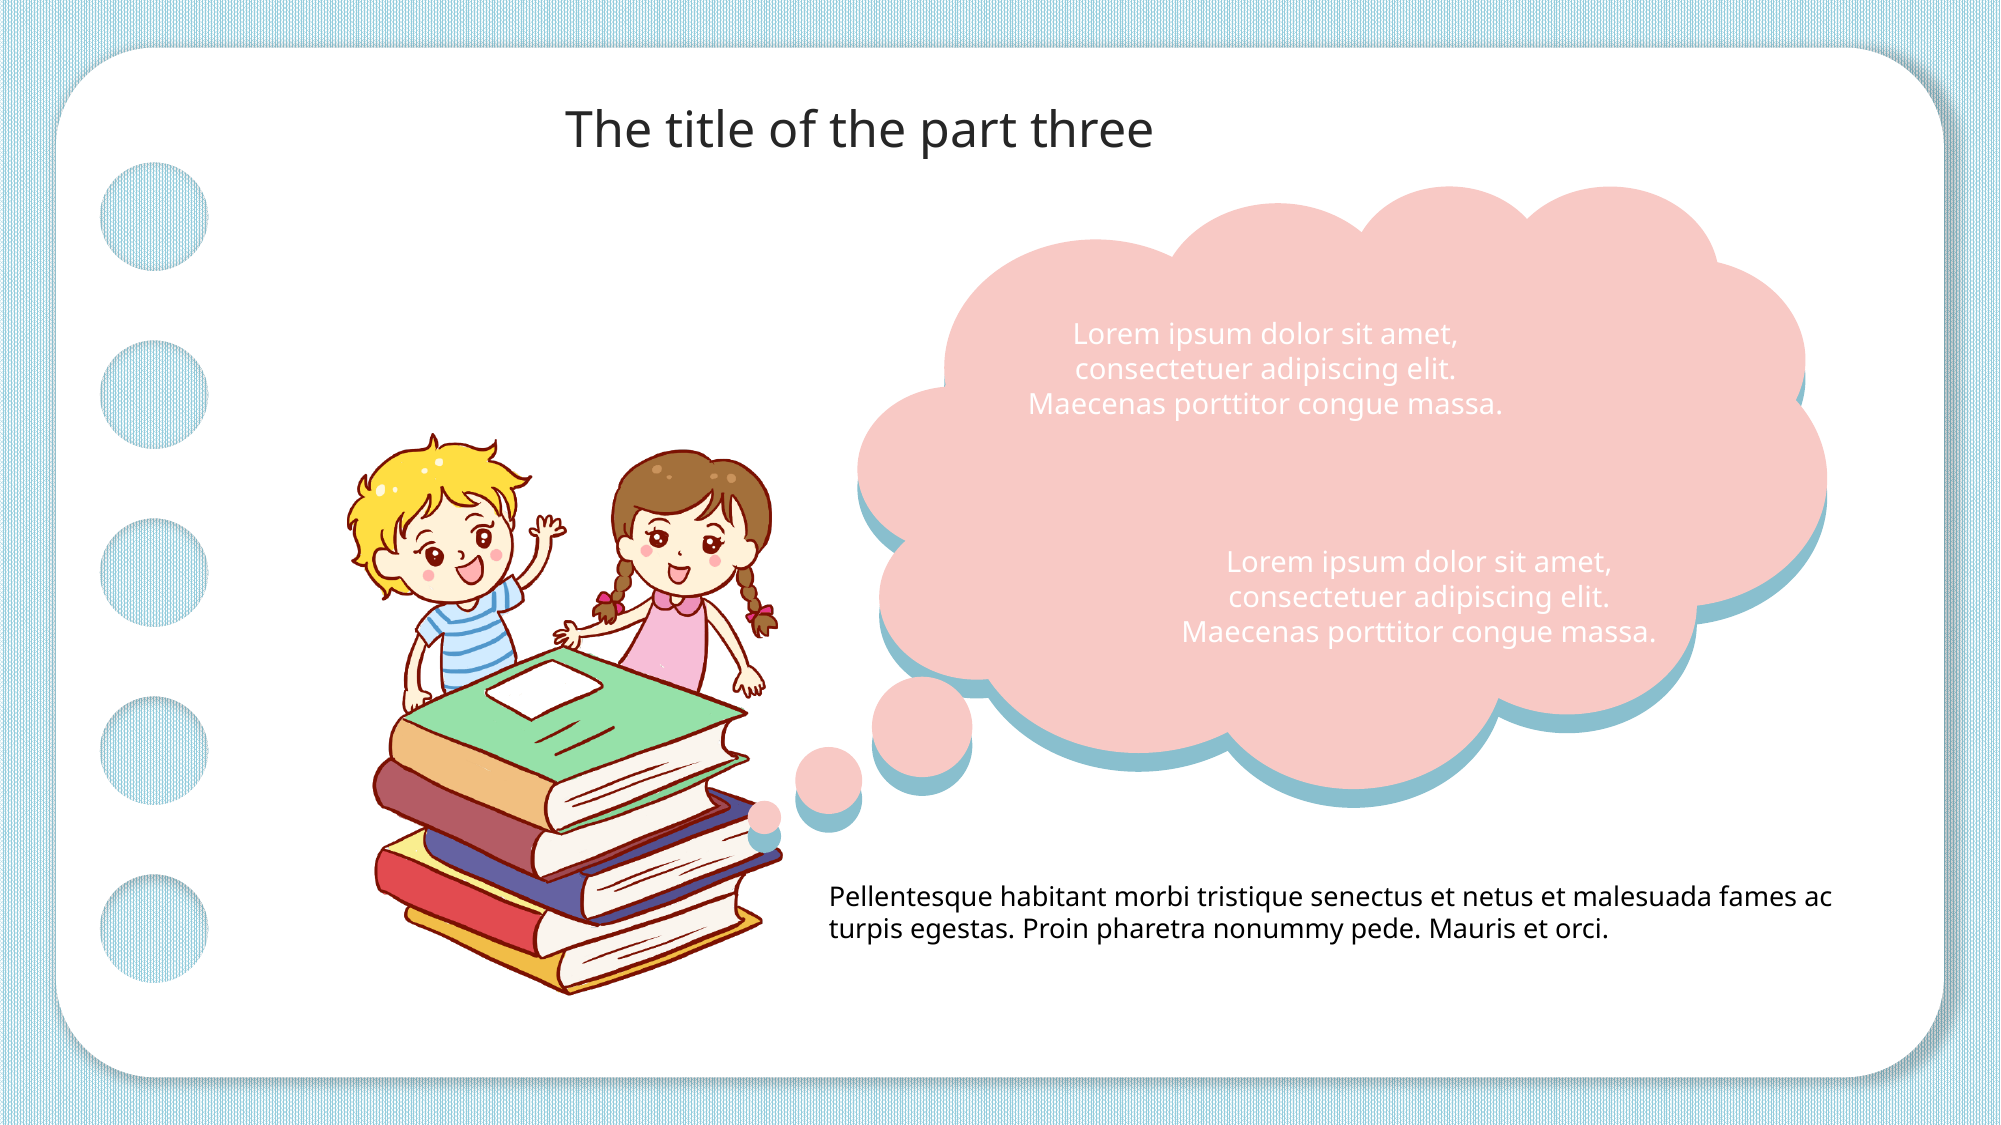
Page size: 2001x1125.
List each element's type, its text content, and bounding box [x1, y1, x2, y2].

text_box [857, 184, 1828, 806]
text_box The title of the part three [551, 89, 1343, 165]
text_box Pellentesque habitant morbi tristique senectus et netus et malesuada fames ac turpis egestas. Proin pharetra nonummy pede. Mauris et orci. [941, 872, 1872, 985]
picture [208, 312, 937, 1041]
